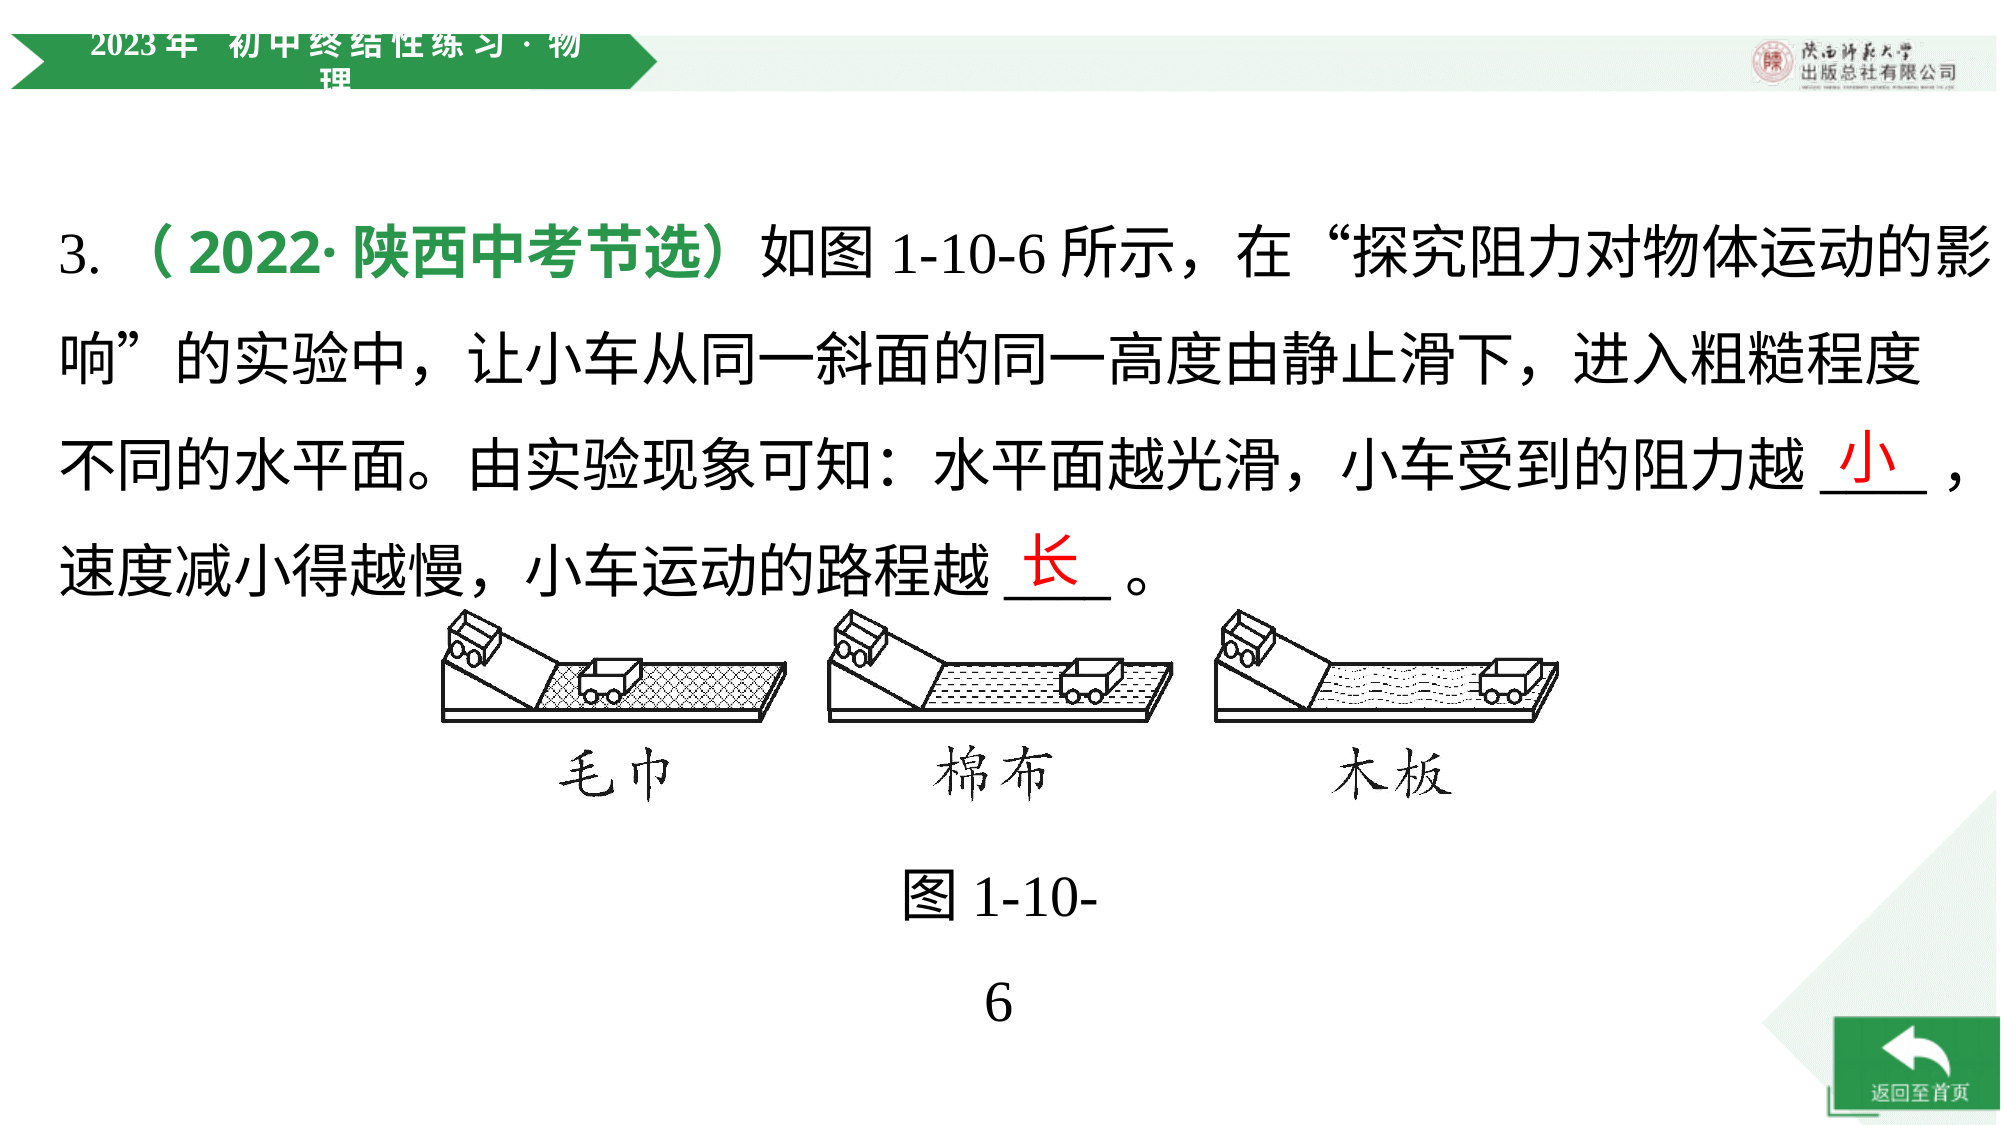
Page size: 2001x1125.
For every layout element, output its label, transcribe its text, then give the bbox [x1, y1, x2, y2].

text_box 长 [1014, 487, 1087, 582]
text_box 小 [1831, 384, 1903, 478]
text_box 3.（2022·陕西中考节选）如图1-10-6所示，在“探究阻力对物体运动的影 响”的实验中，让小车从同一斜面的同一高度由静止滑下，进入粗糙程度 不同的水平面。由实验现象可知：水平面越光滑，小车受到的阻力越____， 速度减小得越慢，小车运动的路程越____。 [58, 179, 1941, 588]
picture [0, 0, 2001, 1125]
text_box 图1-10-6 [886, 823, 1114, 987]
